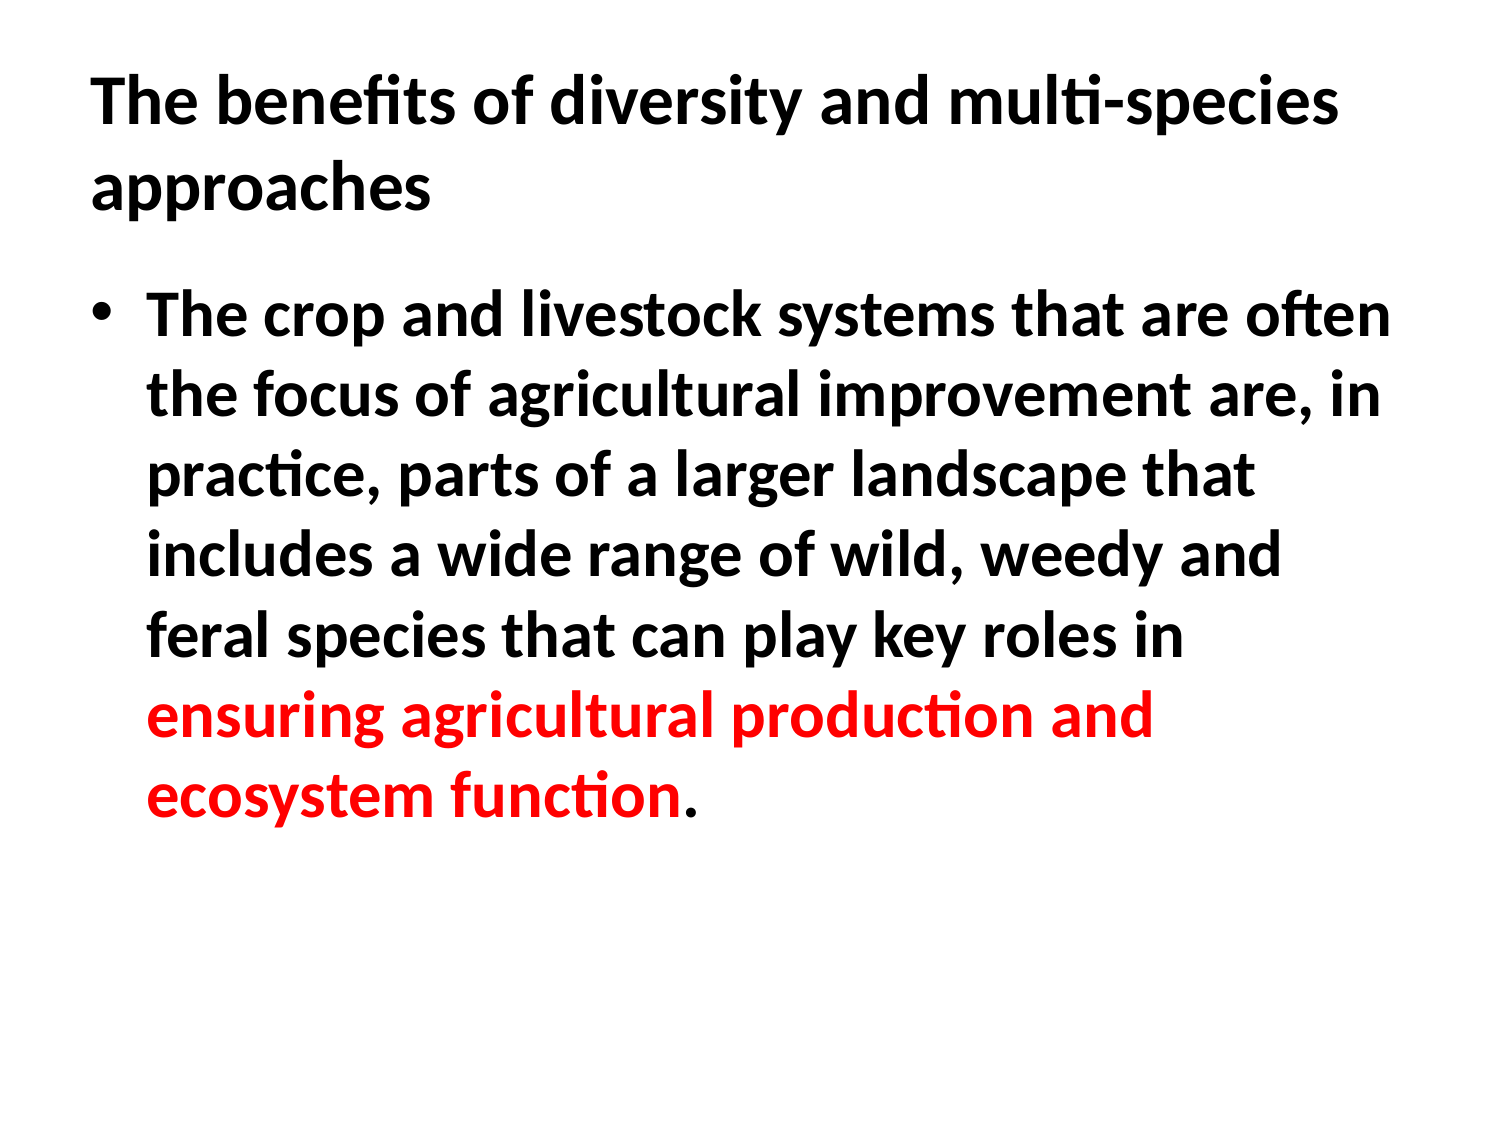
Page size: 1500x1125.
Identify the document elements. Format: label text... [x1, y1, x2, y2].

list The crop and livestock systems that are often the focus of agricultural improvement are, in practice, parts of a larger landscape that includes a wide range of wild, weedy and feral species that can play key roles in ensuring agricultural production and ecosystem function. [75, 262, 1425, 1005]
title The benefits of diversity and multi-species approaches [75, 45, 1425, 233]
